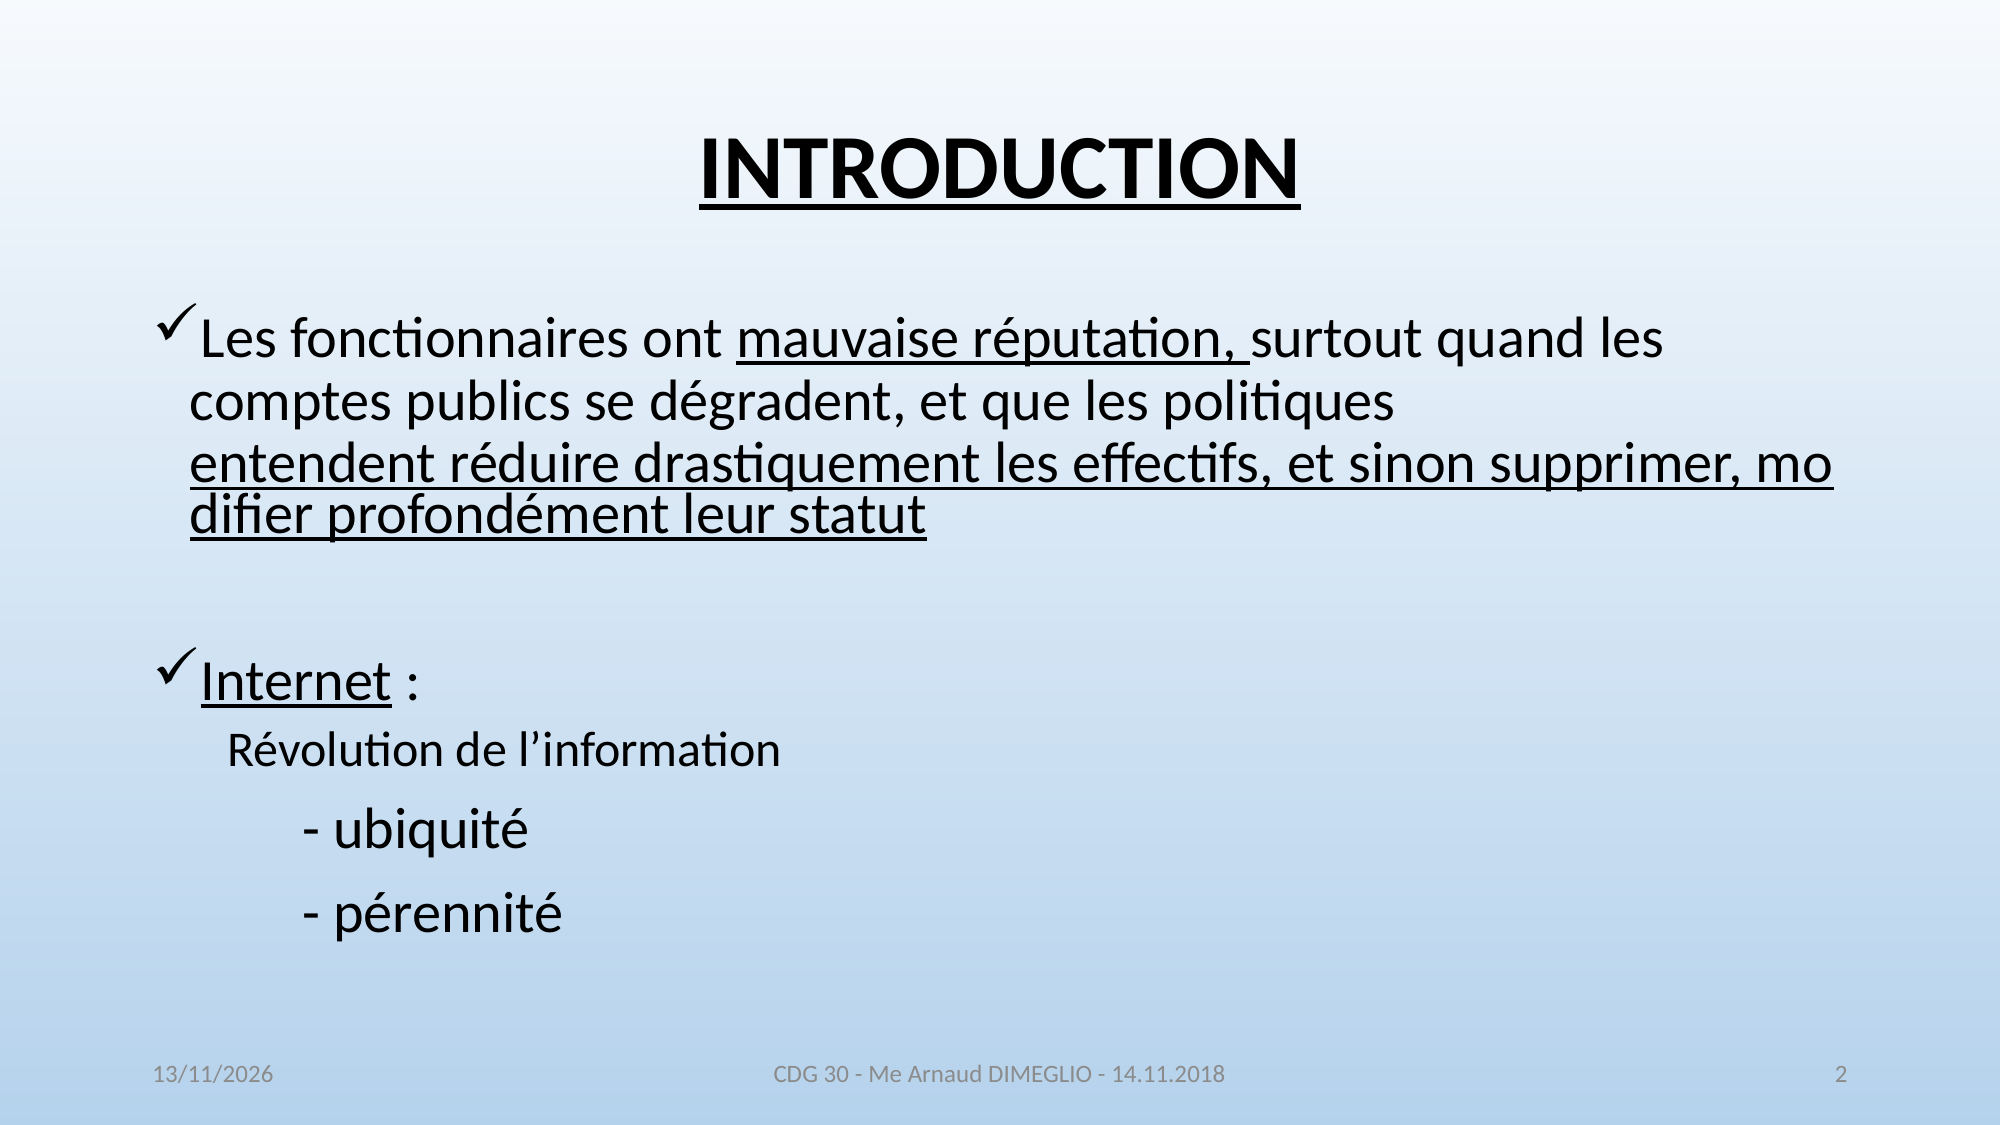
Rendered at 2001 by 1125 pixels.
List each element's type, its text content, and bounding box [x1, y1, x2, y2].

title INTRODUCTION [137, 59, 1863, 278]
footer CDG 30 - Me Arnaud DIMEGLIO - 14.11.2018 [662, 1042, 1338, 1103]
list Les fonctionnaires ont mauvaise réputation, surtout quand les comptes publics se dégradent, et que les politiques entendent réduire drastiquement les effectifs, et sinon supprimer, modifier profondément leur statut Internet : Révolution de l’information - ubiquité - pérennité [137, 299, 1863, 1014]
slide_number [137, 1042, 588, 1103]
slide_number 2 [1412, 1042, 1863, 1103]
